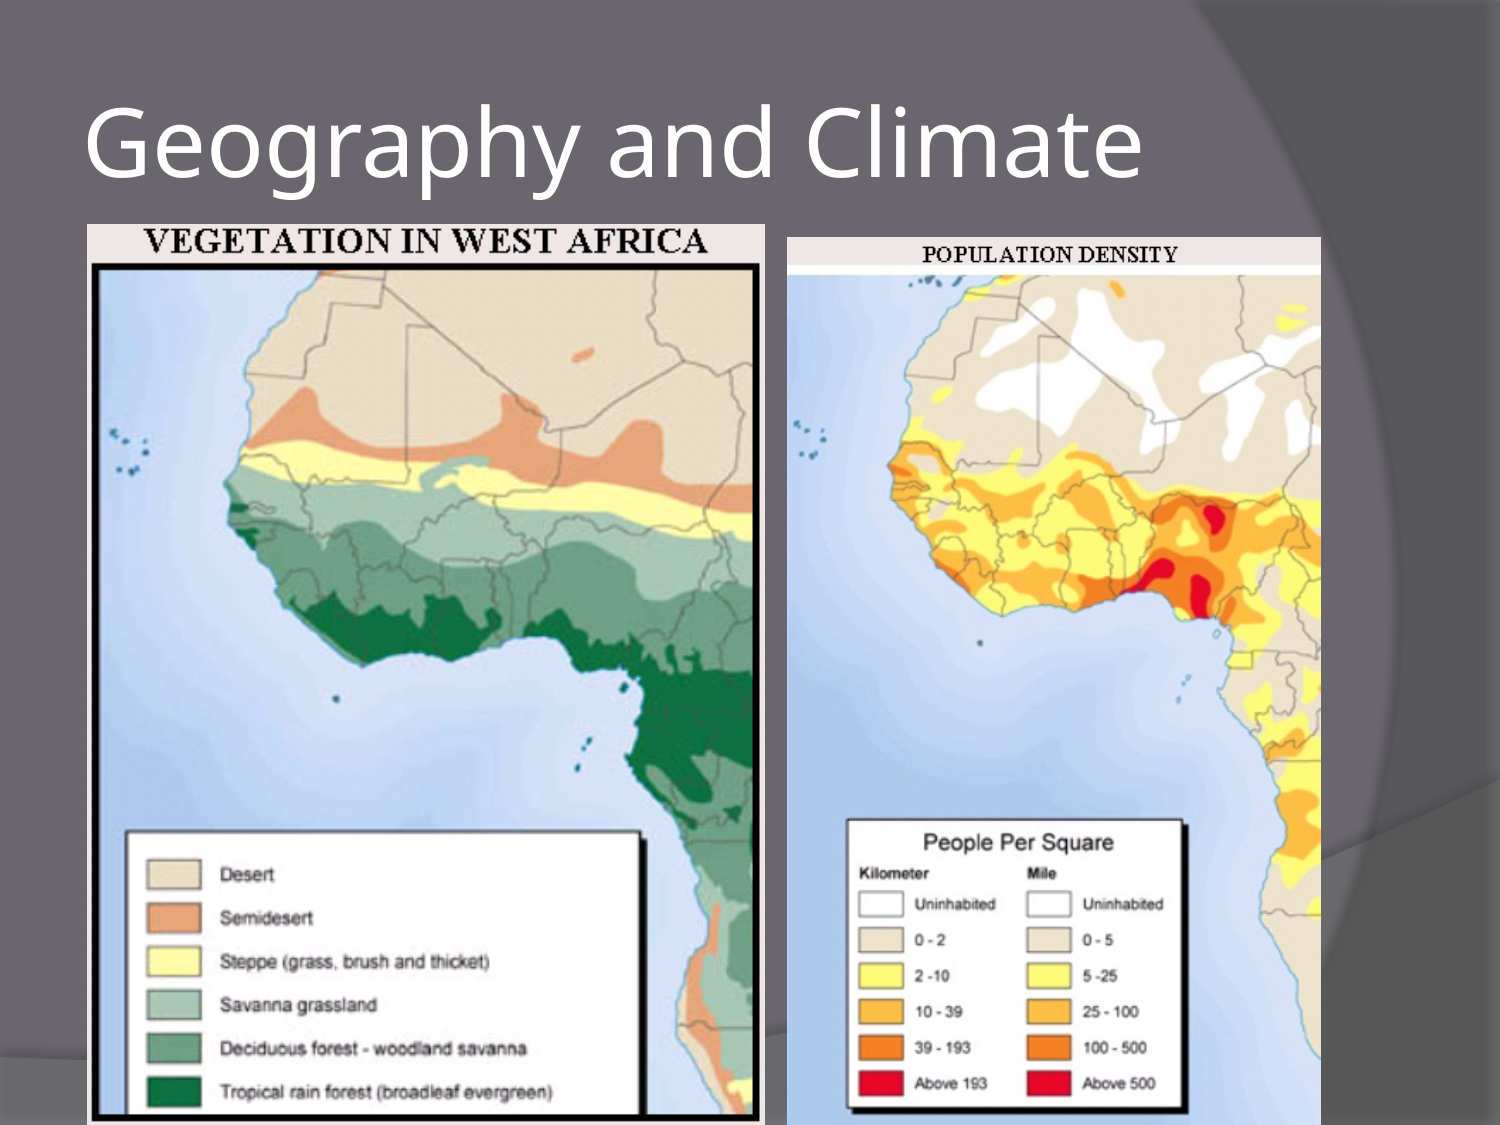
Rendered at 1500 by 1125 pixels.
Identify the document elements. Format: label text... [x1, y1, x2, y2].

title Geography and Climate [75, 45, 1300, 233]
picture [87, 224, 765, 1125]
picture [787, 237, 1321, 1125]
